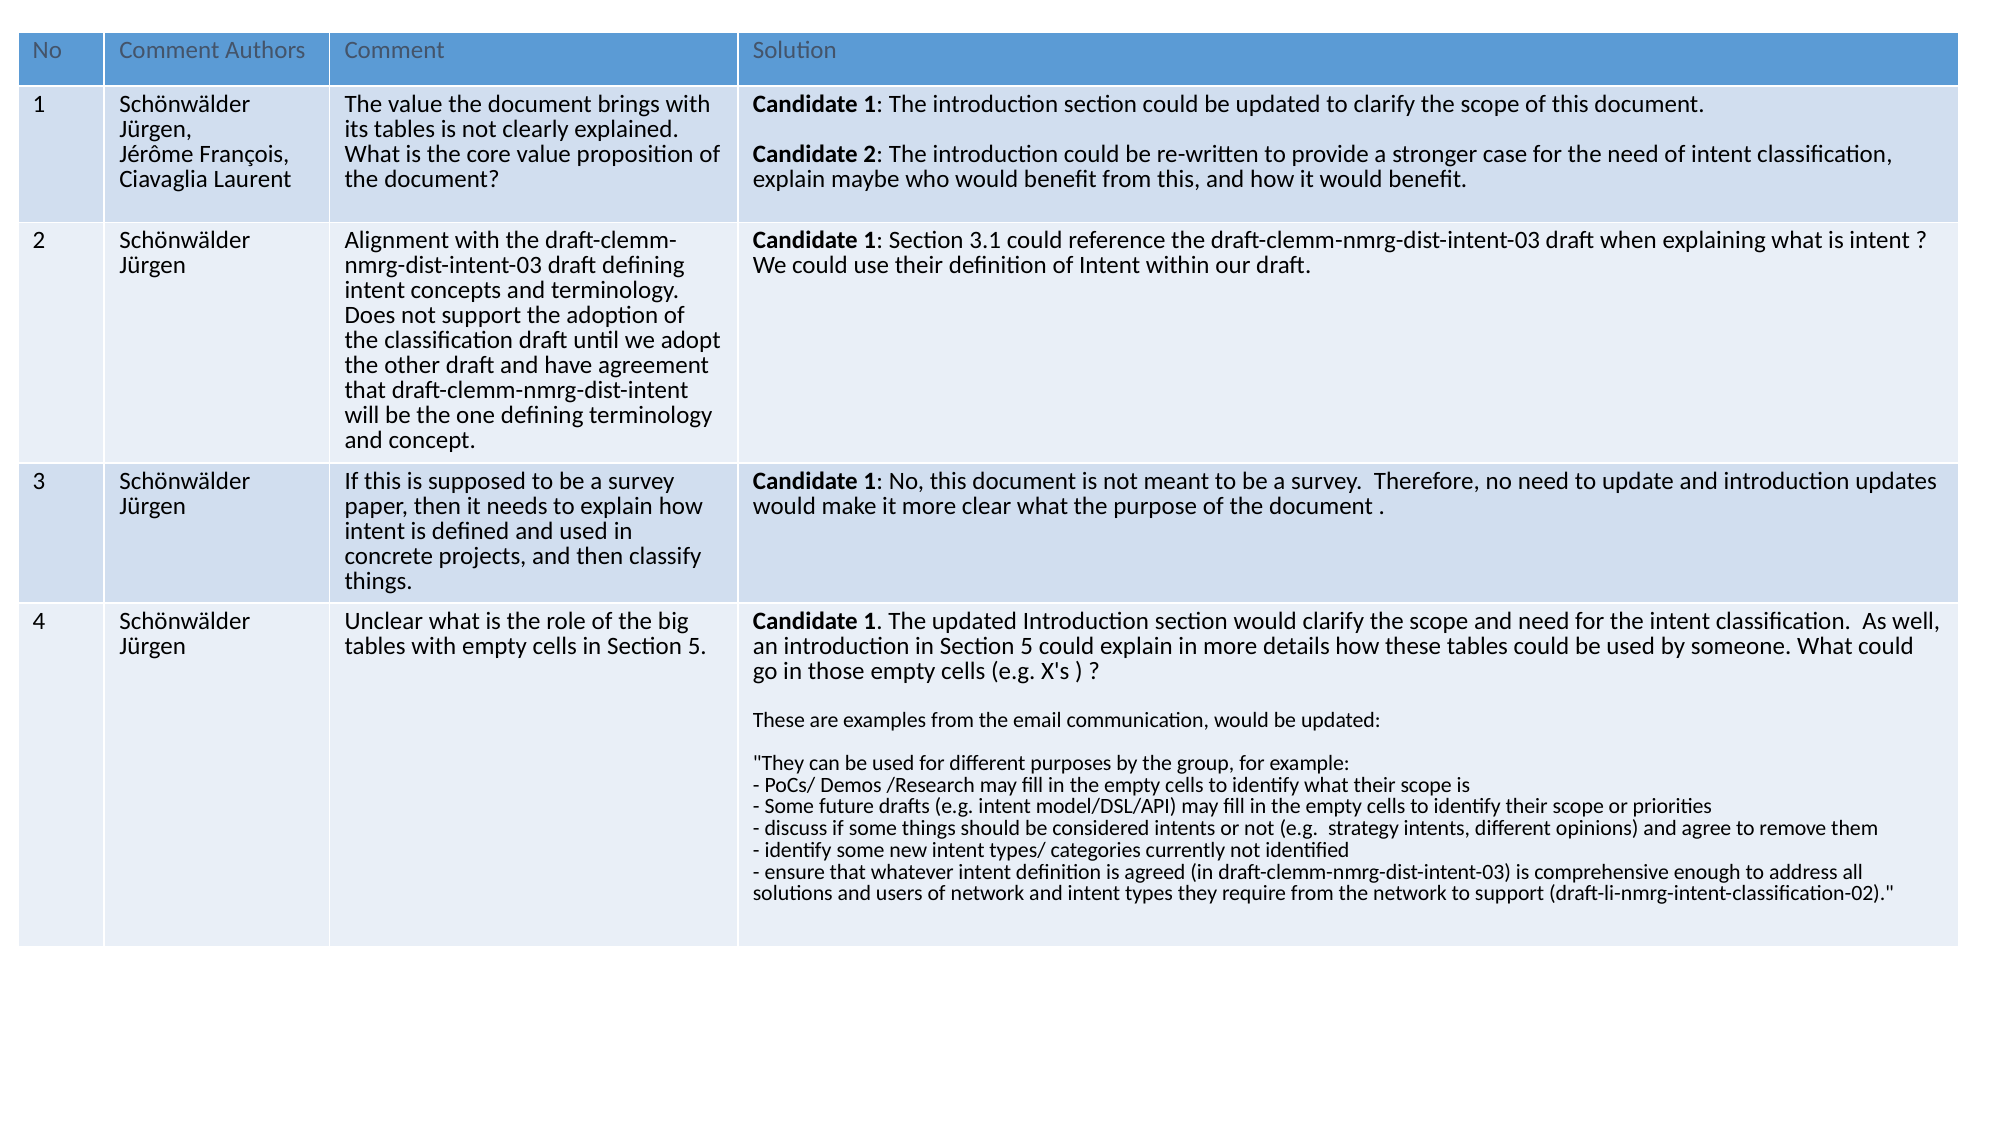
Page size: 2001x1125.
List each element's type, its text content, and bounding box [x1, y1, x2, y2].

table_cell 4 [19, 604, 103, 946]
table_header Comment [330, 33, 737, 85]
table_cell Candidate 1: No, this document is not meant to be a survey. Therefore, no need to update and introduction updates would make it more clear what the purpose of the document . [739, 464, 1958, 602]
table_header No [19, 33, 103, 85]
table_cell Candidate 1. The updated Introduction section would clarify the scope and need for the intent classification. As well, an introduction in Section 5 could explain in more details how these tables could be used by someone. What could go in those empty cells (e.g. X's ) ? These are examples from the email communication, would be updated: "They can be used for different purposes by the group, for example: - PoCs/ Demos /Research may fill in the empty cells to identify what their scope is - Some future drafts (e.g. intent model/DSL/API) may fill in the empty cells to identify their scope or priorities - discuss if some things should be considered intents or not (e.g. strategy intents, different opinions) and agree to remove them - identify some new intent types/ categories currently not identified - ensure that whatever intent definition is agreed (in draft-clemm-nmrg-dist-intent-03) is comprehensive enough to address all solutions and users of network and intent types they require from the network to support (draft-li-nmrg-intent-classification-02)." [739, 604, 1958, 946]
table_cell Candidate 1: Section 3.1 could reference the draft-clemm-nmrg-dist-intent-03 draft when explaining what is intent ? We could use their definition of Intent within our draft. [739, 223, 1958, 462]
table_cell Candidate 1: The introduction section could be updated to clarify the scope of this document. Candidate 2: The introduction could be re-written to provide a stronger case for the need of intent classification, explain maybe who would benefit from this, and how it would benefit. [739, 87, 1958, 222]
table_cell If this is supposed to be a survey paper, then it needs to explain how intent is defined and used in concrete projects, and then classify things. [330, 464, 737, 602]
table_cell Schönwälder Jürgen [105, 464, 329, 602]
table_cell 3 [19, 464, 103, 602]
table_header Solution [739, 33, 1958, 85]
table_cell Unclear what is the role of the big tables with empty cells in Section 5. [330, 604, 737, 946]
table_header Comment Authors [105, 33, 329, 85]
table_cell Schönwälder Jürgen [105, 604, 329, 946]
table_cell 1 [19, 87, 103, 222]
table_cell Schönwälder Jürgen [105, 223, 329, 462]
table_cell 2 [19, 223, 103, 462]
table_cell Schönwälder Jürgen, Jérôme François, Ciavaglia Laurent [105, 87, 329, 222]
table_cell Alignment with the draft-clemm-nmrg-dist-intent-03 draft defining intent concepts and terminology. Does not support the adoption of the classification draft until we adopt the other draft and have agreement that draft-clemm-nmrg-dist-intent will be the one defining terminology and concept. [330, 223, 737, 462]
table_cell The value the document brings with its tables is not clearly explained. What is the core value proposition of the document? [330, 87, 737, 222]
